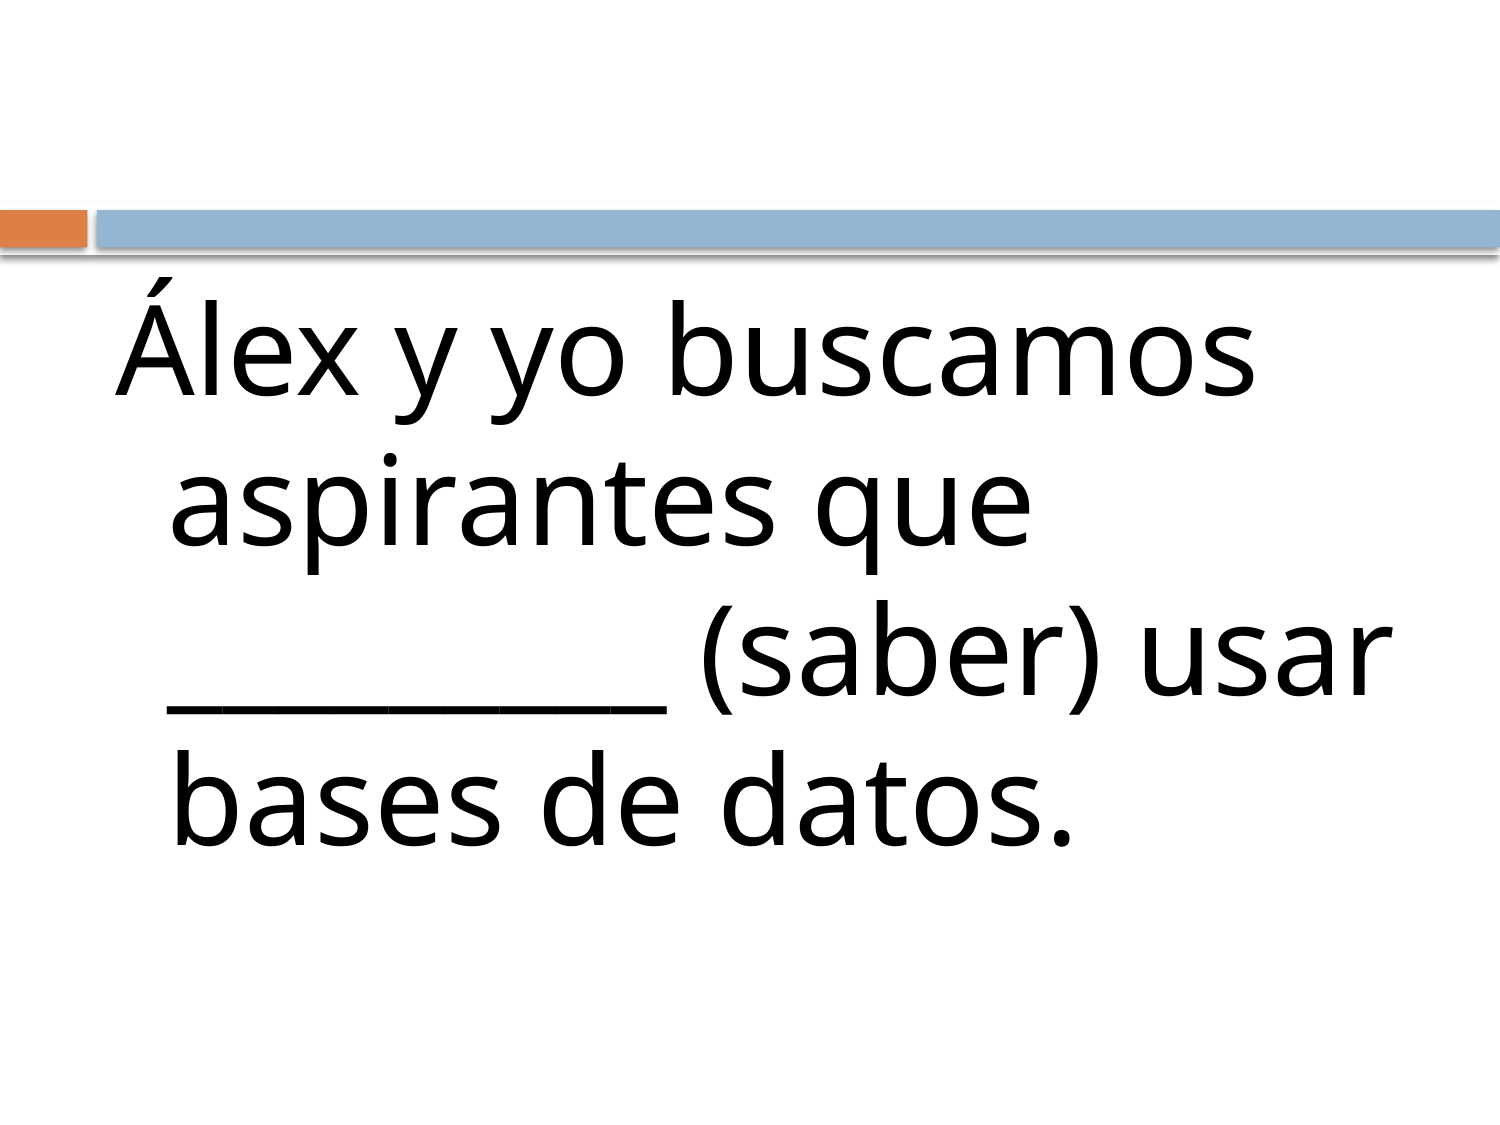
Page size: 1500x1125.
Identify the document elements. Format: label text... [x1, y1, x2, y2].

list Álex y yo buscamos aspirantes que _________ (saber) usar bases de datos. [100, 262, 1438, 1000]
